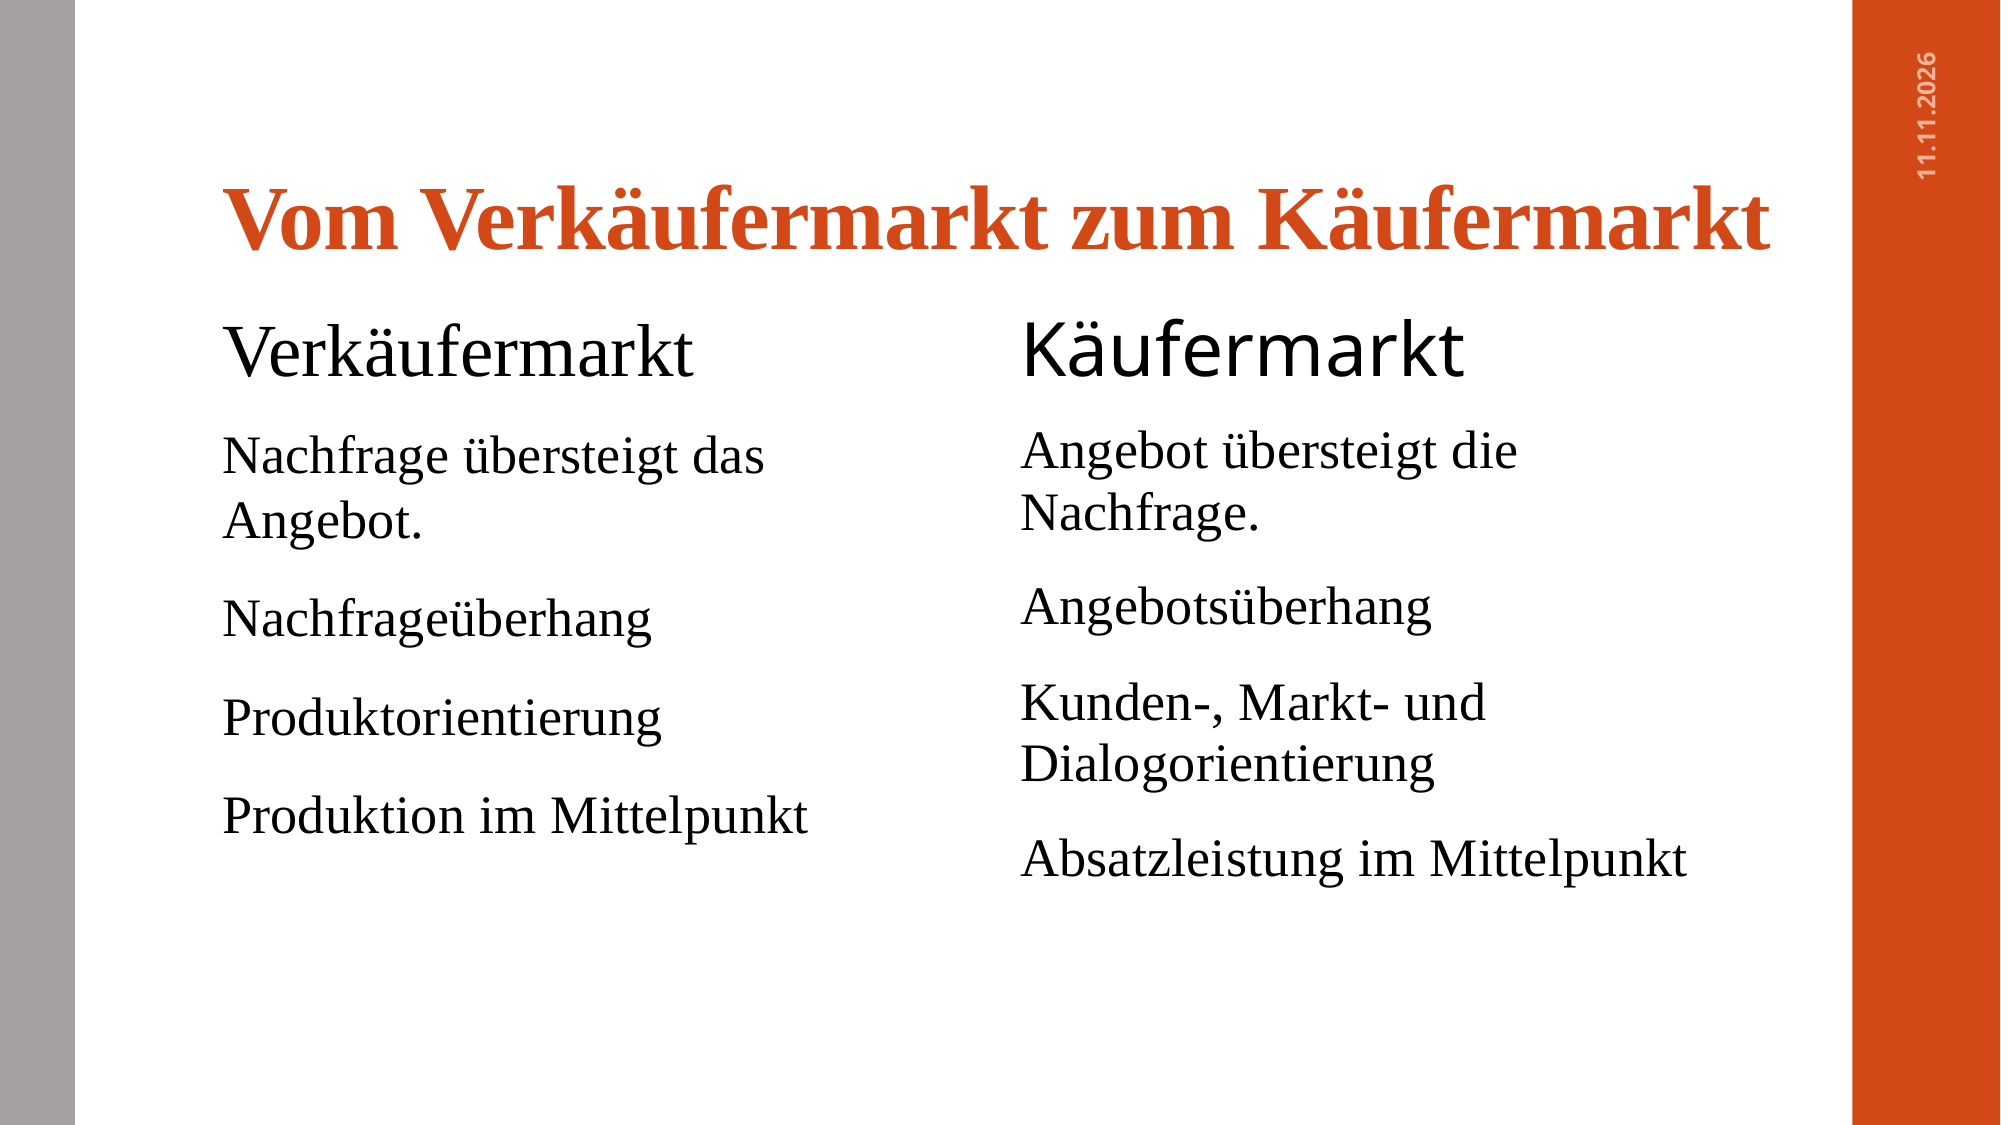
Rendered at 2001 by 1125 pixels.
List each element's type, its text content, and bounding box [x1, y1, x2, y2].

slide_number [1897, 37, 1958, 351]
list Verkäufermarkt [206, 281, 942, 402]
list Nachfrage übersteigt das Angebot. Nachfrageüberhang Produktorientierung Produktion im Mittelpunkt [206, 411, 942, 1013]
list Angebot übersteigt die Nachfrage. Angebotsüberhang Kunden-, Markt- und Dialogorientierung Absatzleistung im Mittelpunkt [1005, 411, 1740, 1013]
title Vom Verkäufermarkt zum Käufermarkt [206, 48, 1797, 278]
list Käufermarkt [1005, 281, 1740, 402]
